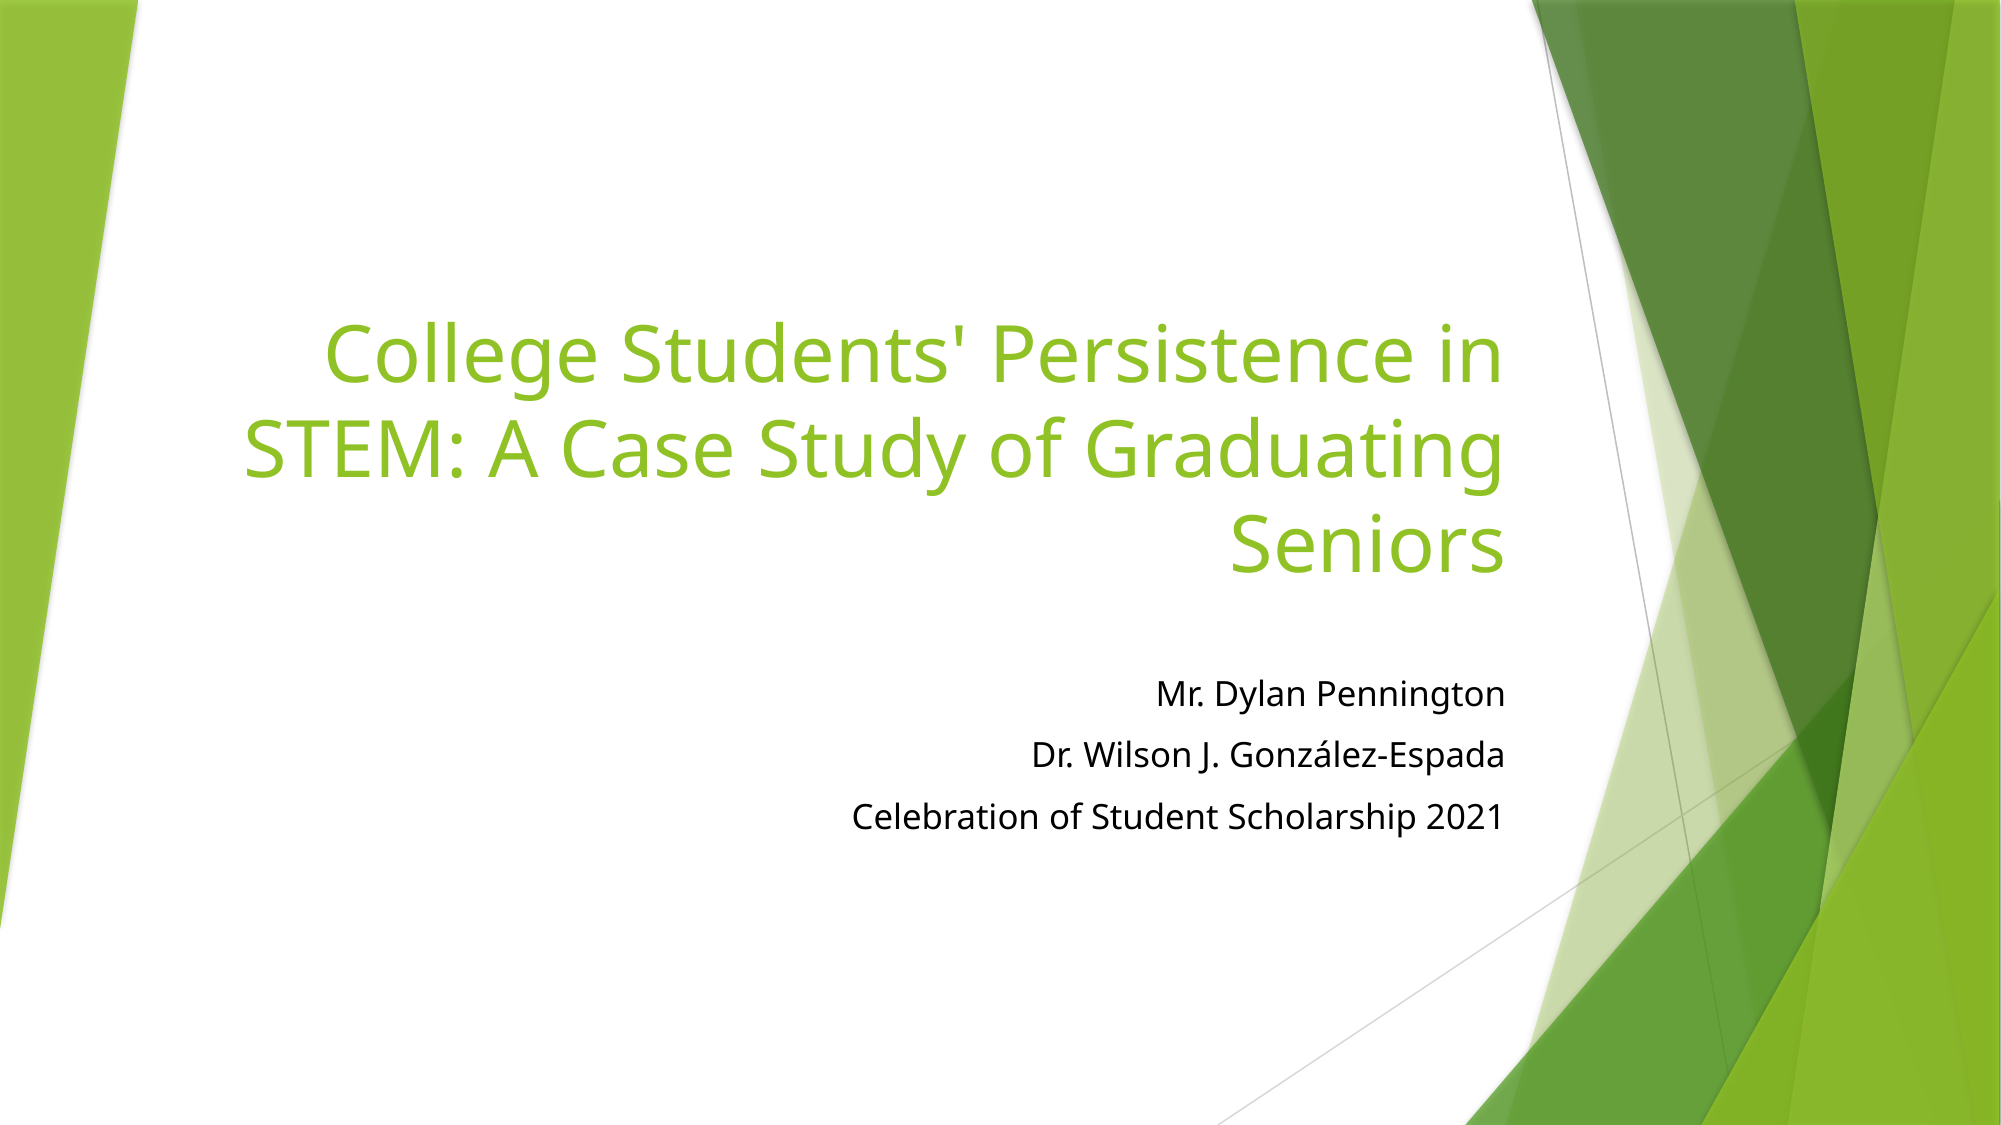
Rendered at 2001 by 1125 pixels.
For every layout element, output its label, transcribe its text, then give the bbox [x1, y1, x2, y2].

subtitle Mr. Dylan Pennington Dr. Wilson J. González-Espada Celebration of Student Scholarship 2021 [247, 664, 1522, 845]
title College Students' Persistence in STEM: A Case Study of Graduating Seniors [115, 325, 1522, 596]
